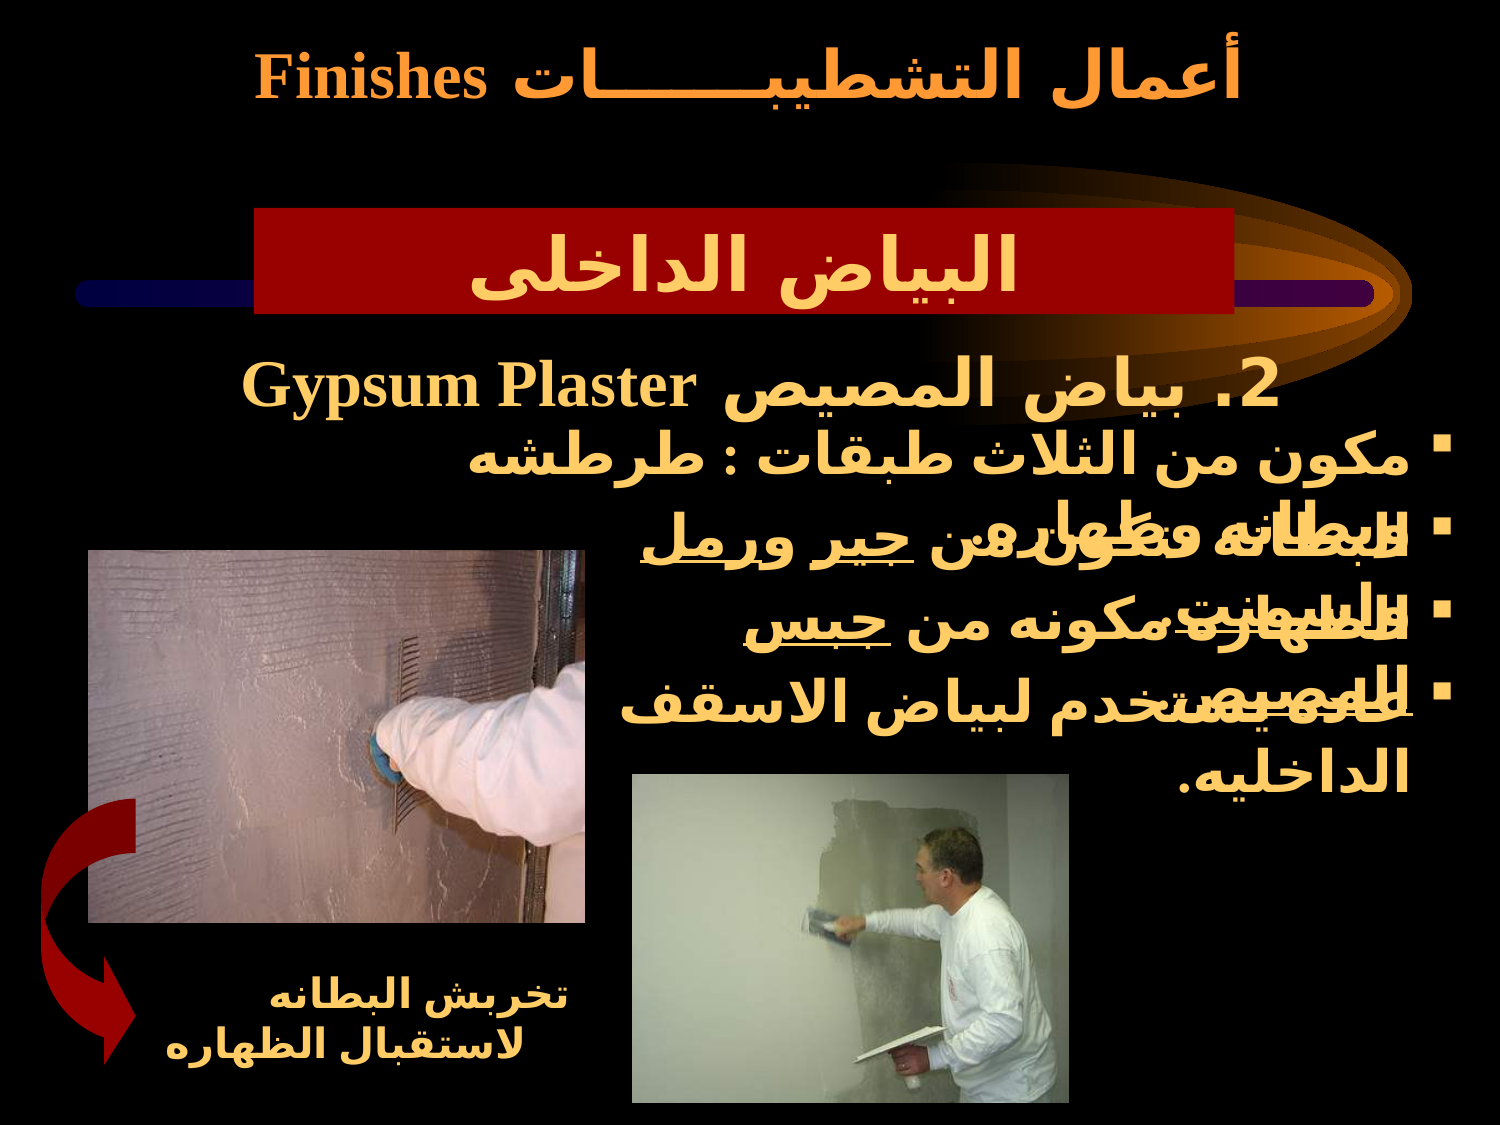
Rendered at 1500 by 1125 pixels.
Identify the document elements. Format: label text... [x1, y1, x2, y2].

text_box [41, 815, 121, 1037]
text_box البطانه تتكون من جير ورمل واسمنت. [490, 515, 1471, 597]
text_box أعمال التشطيبـــــــات Finishes [183, 19, 1317, 126]
text_box الظهاره مكونه من جبس المصيص. [589, 597, 1471, 680]
text_box عاده يستخدم لبياض الاسقف الداخليه. [589, 680, 1471, 787]
text_box تخربش البطانه لاستقبال الظهاره [100, 987, 585, 1047]
text_box 2. بياض المصيص Gypsum Plaster [478, 326, 1046, 432]
text_box [104, 1047, 116, 1065]
text_box البياض الداخلى [253, 207, 1235, 315]
picture [631, 774, 1070, 1104]
picture [88, 550, 585, 924]
text_box مكون من الثلاث طبقات : طرطشه وبطانه وظهاره. [383, 432, 1471, 539]
